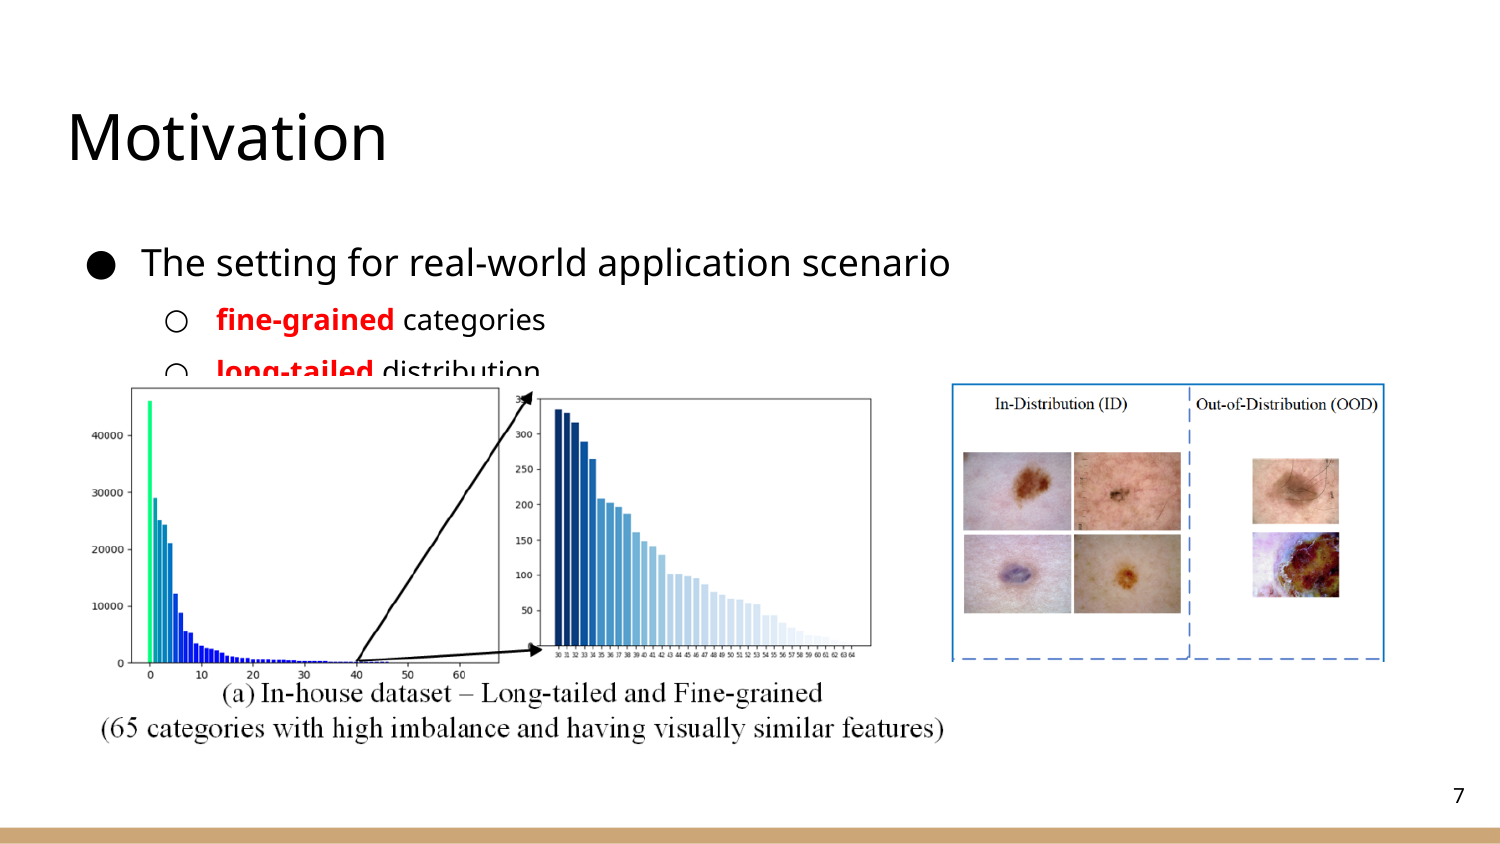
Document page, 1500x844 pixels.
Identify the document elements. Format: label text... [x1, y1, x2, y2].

slide_number ‹#› [1389, 764, 1480, 830]
picture [81, 376, 1387, 745]
title Motivation [51, 51, 1449, 189]
list The setting for real-world application scenario fine-grained categories long-tailed distribution [51, 200, 1449, 752]
